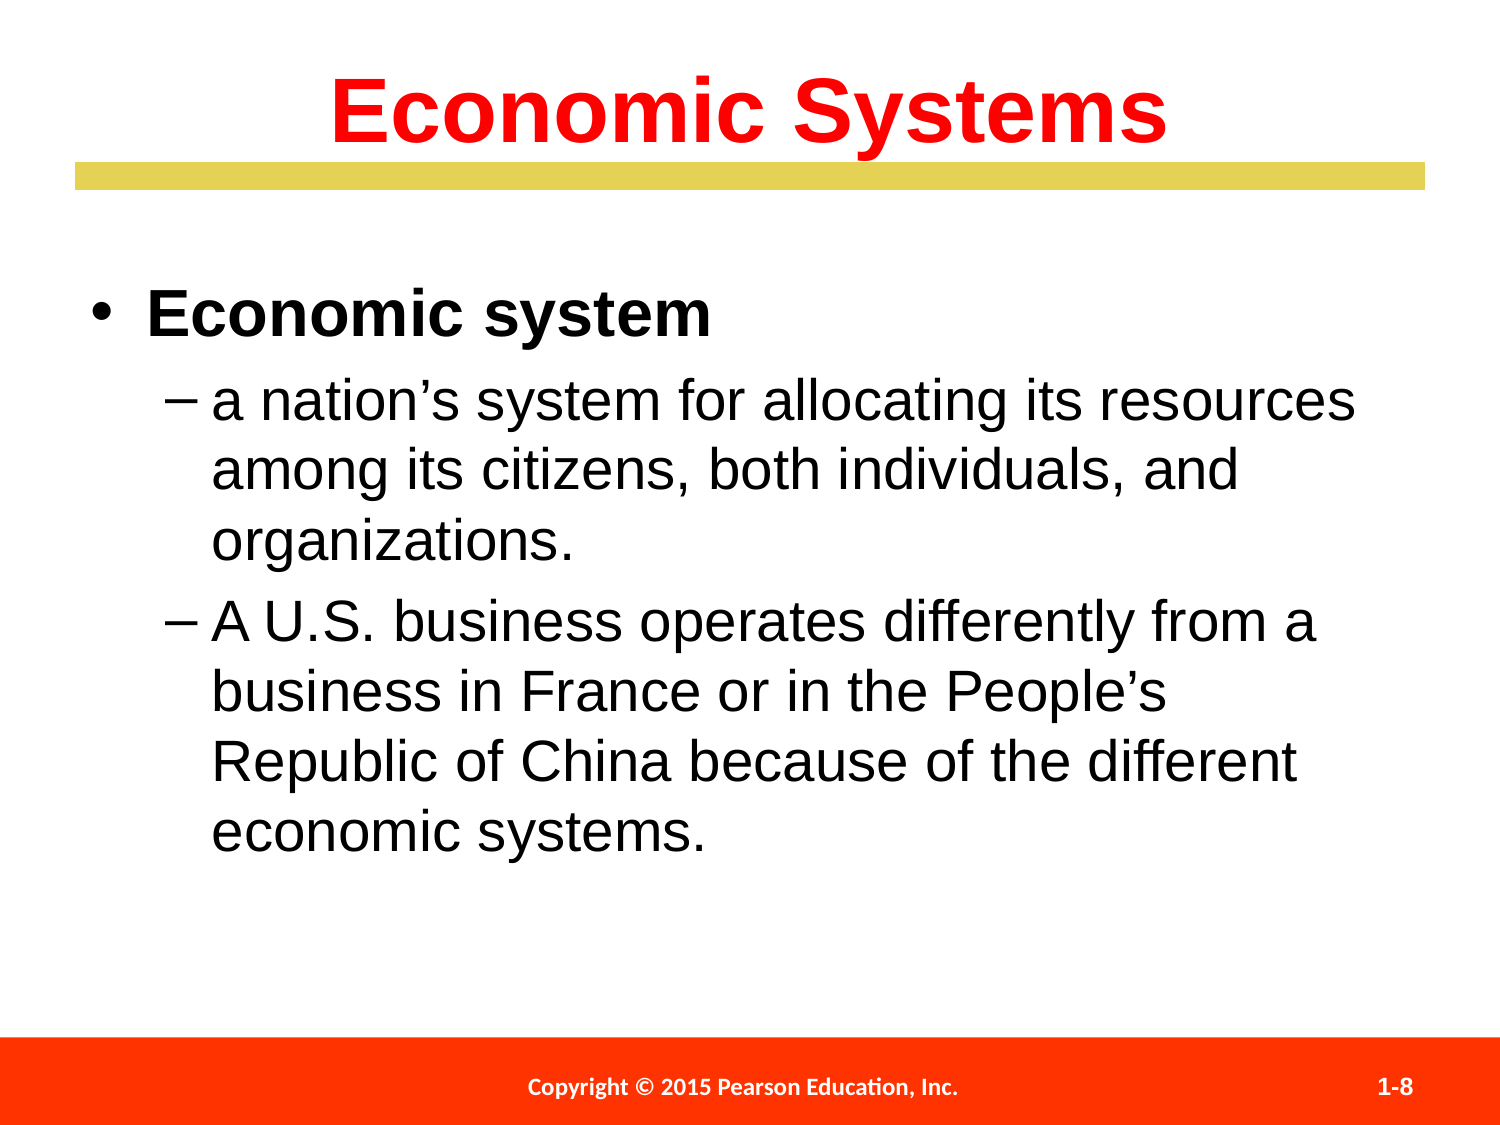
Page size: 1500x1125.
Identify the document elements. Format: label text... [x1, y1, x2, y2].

title Economic Systems [74, 12, 1426, 201]
list Economic system a nation’s system for allocating its resources among its citizens, both individuals, and organizations. A U.S. business operates differently from a business in France or in the People’s Republic of China because of the different economic systems. [74, 262, 1426, 1006]
